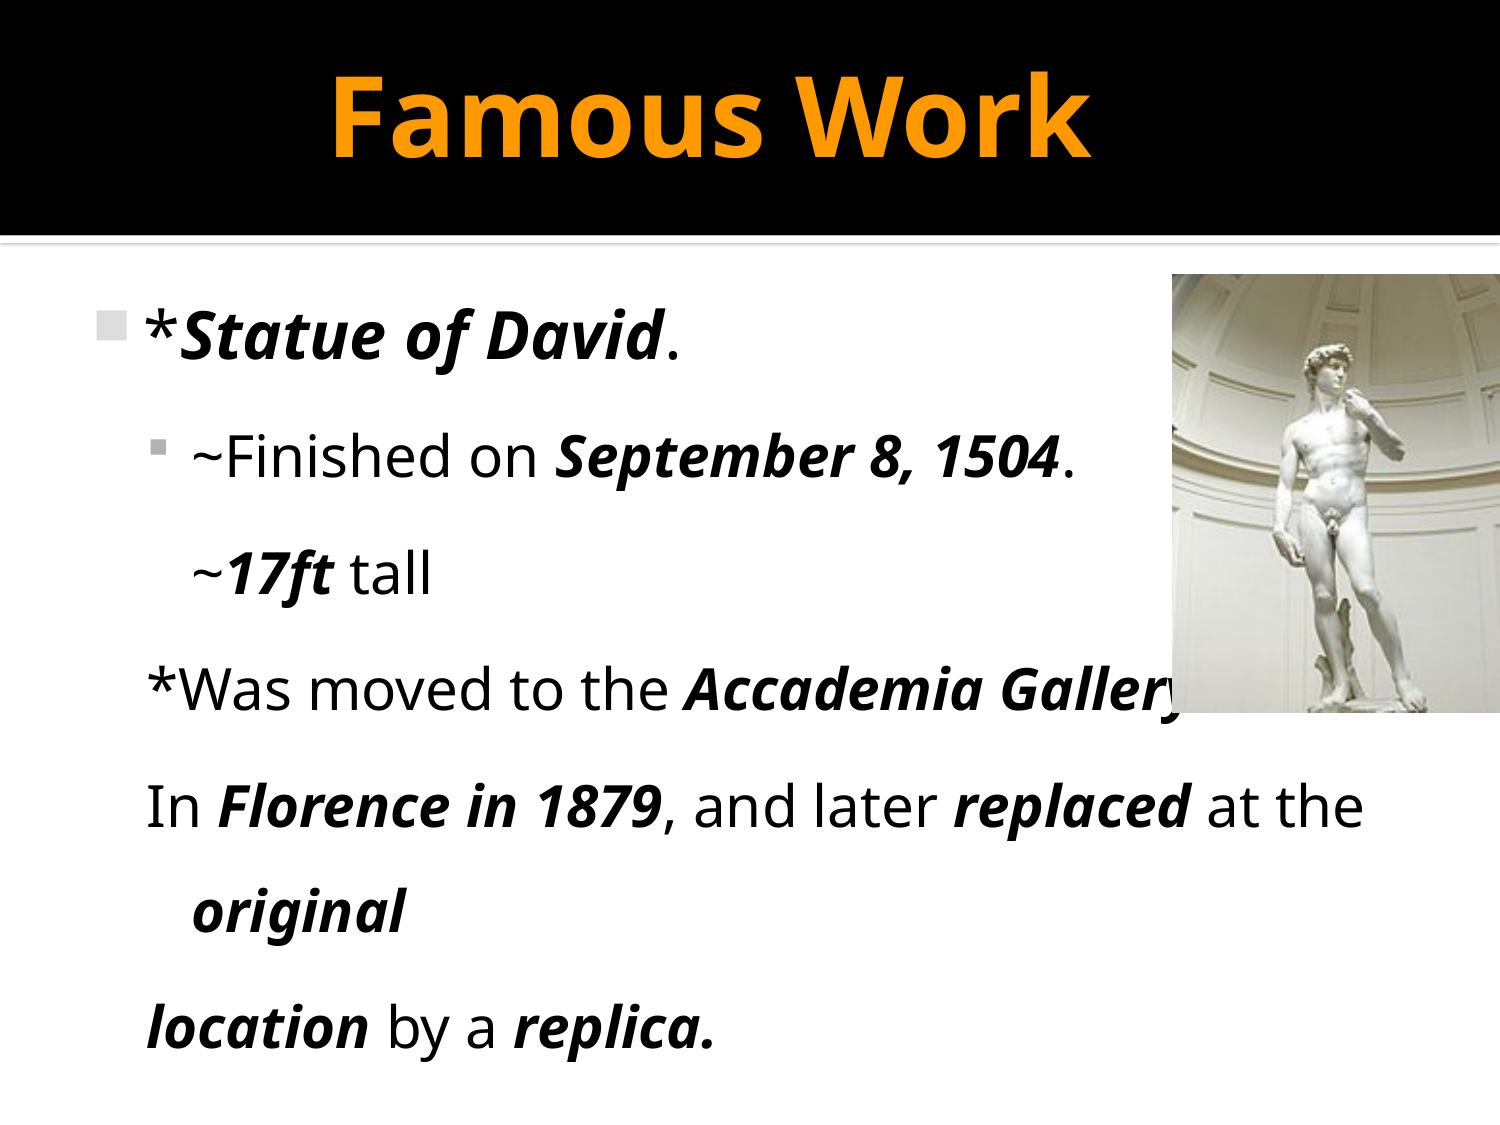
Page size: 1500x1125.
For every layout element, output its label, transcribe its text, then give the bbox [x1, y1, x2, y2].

picture [1172, 274, 1500, 713]
list *Statue of David. ~Finished on September 8, 1504. ~17ft tall *Was moved to the Accademia Gallery In Florence in 1879, and later replaced at the original location by a replica. [62, 237, 1413, 997]
text_box Famous Work [311, 37, 1109, 188]
